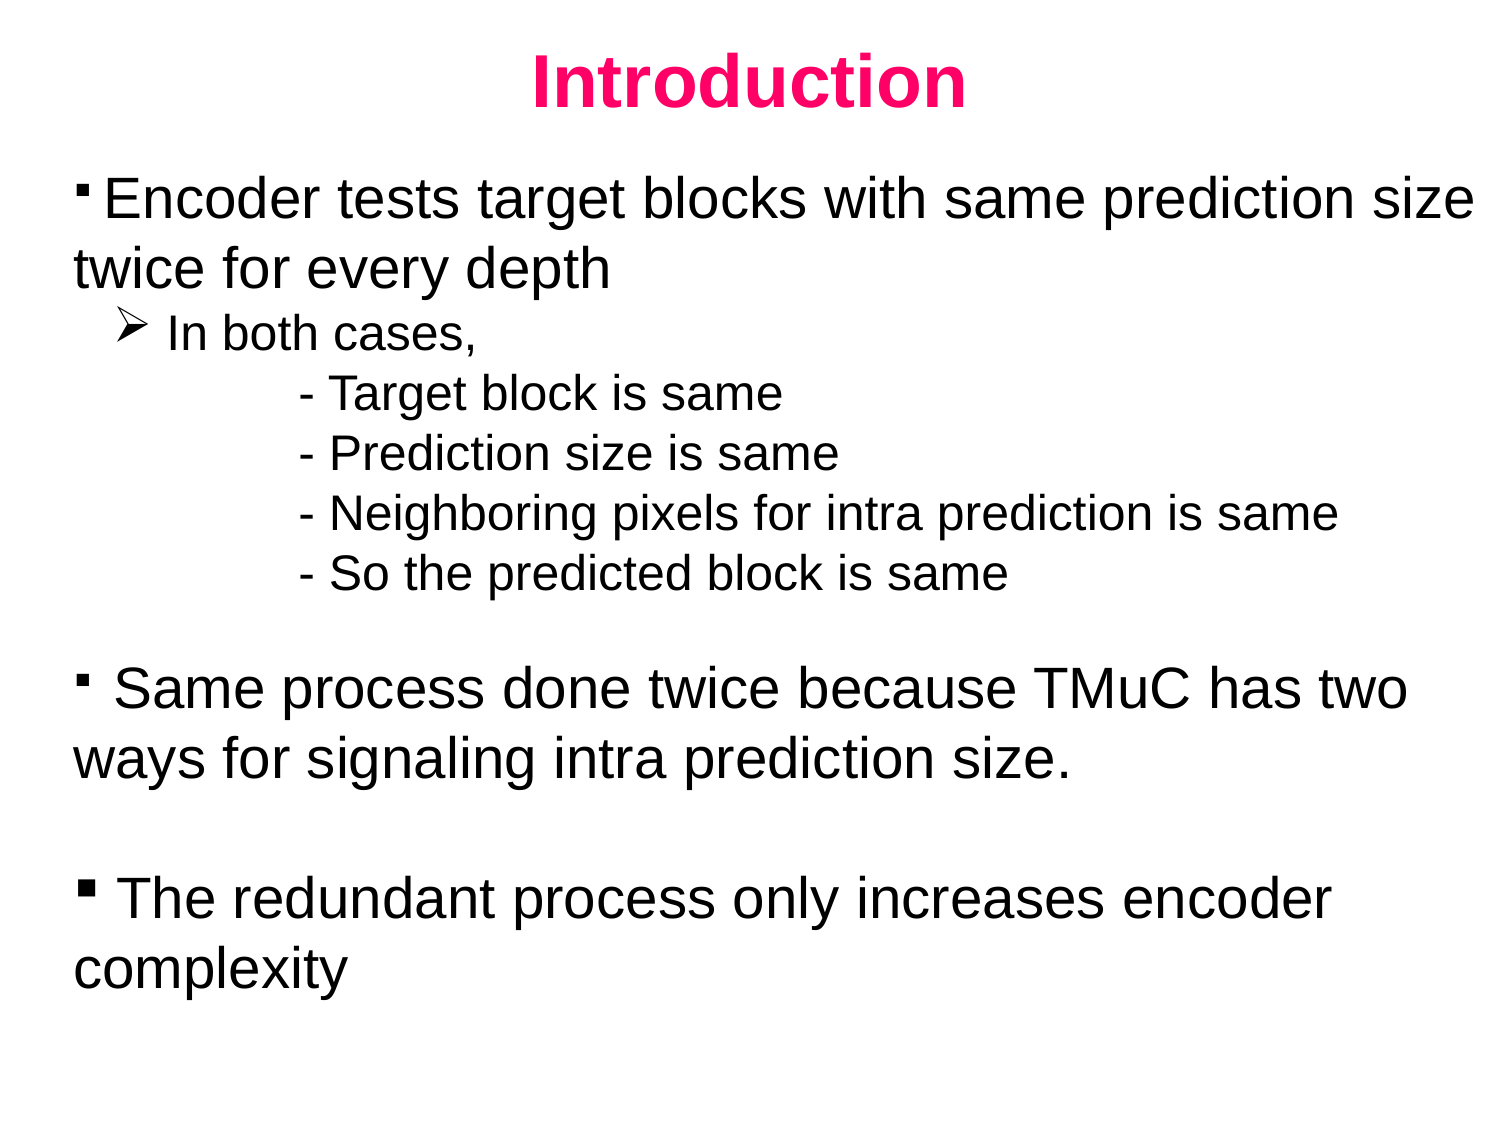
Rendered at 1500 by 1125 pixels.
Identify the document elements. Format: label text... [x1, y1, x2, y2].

text_box Encoder tests target blocks with same prediction size twice for every depth In both cases, - Target block is same - Prediction size is same - Neighboring pixels for intra prediction is same - So the predicted block is same Same process done twice because TMuC has two ways for signaling intra prediction size. The redundant process only increases encoder complexity [58, 153, 1500, 1008]
title Introduction [75, 35, 1425, 119]
